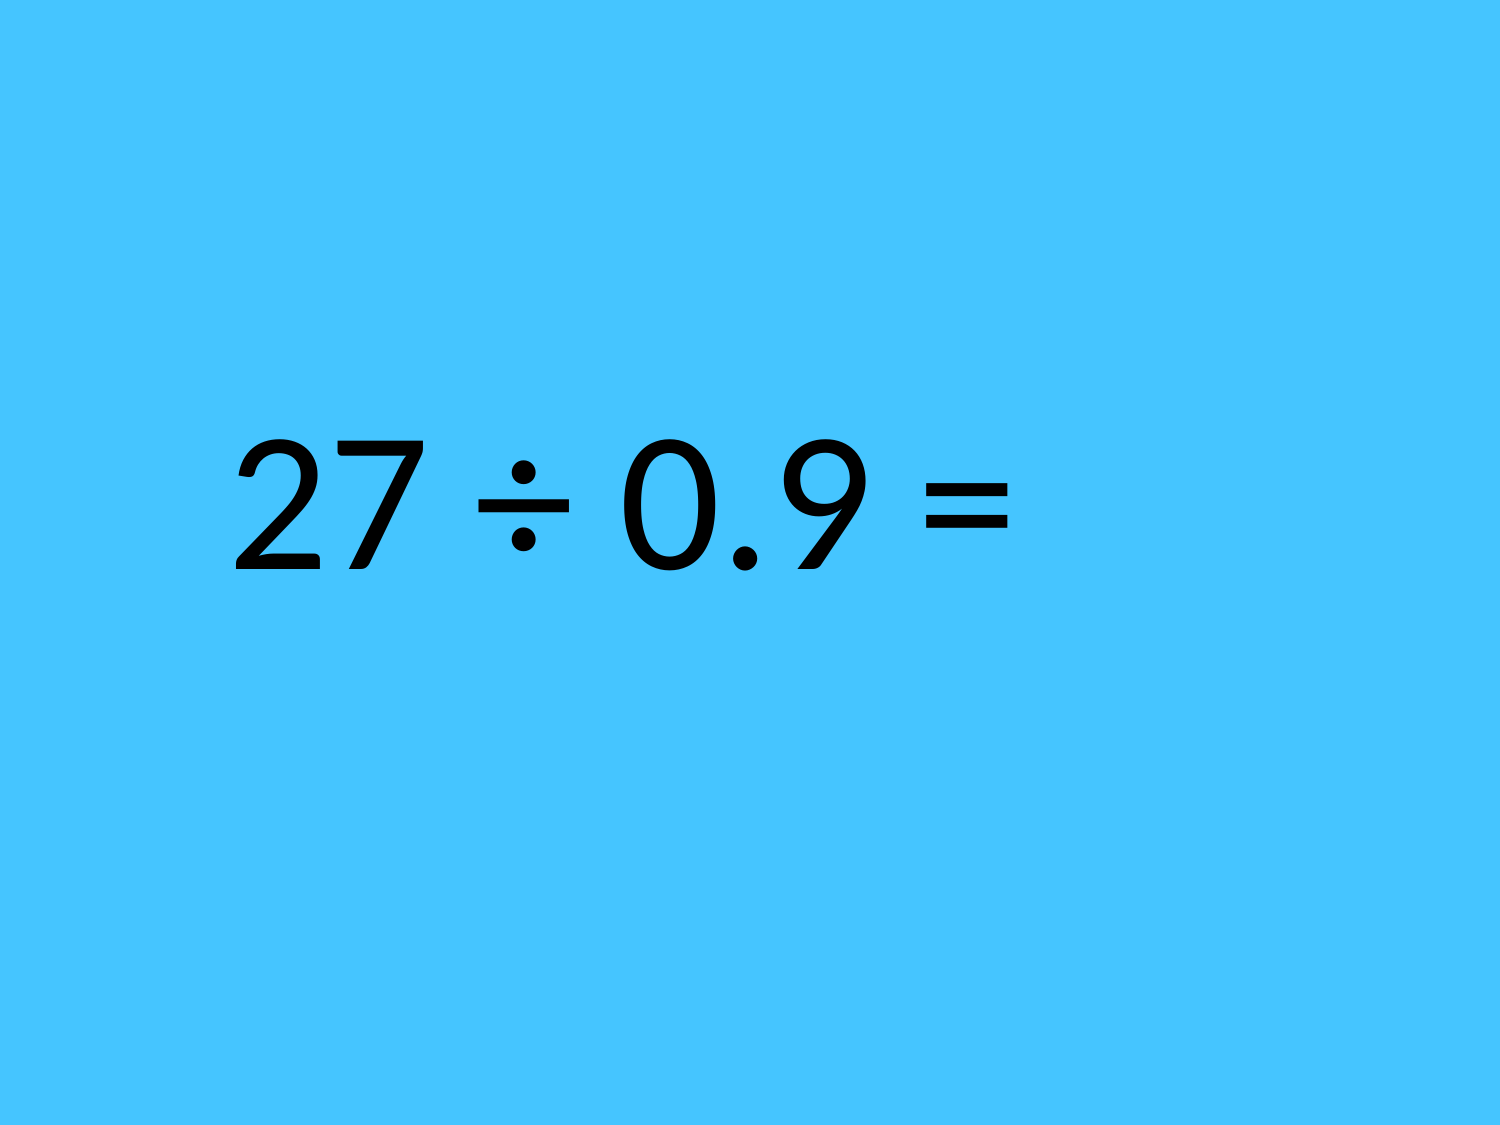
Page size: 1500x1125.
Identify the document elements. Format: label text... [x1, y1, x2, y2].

text_box 27 ÷ 0.9 = [212, 362, 1138, 618]
